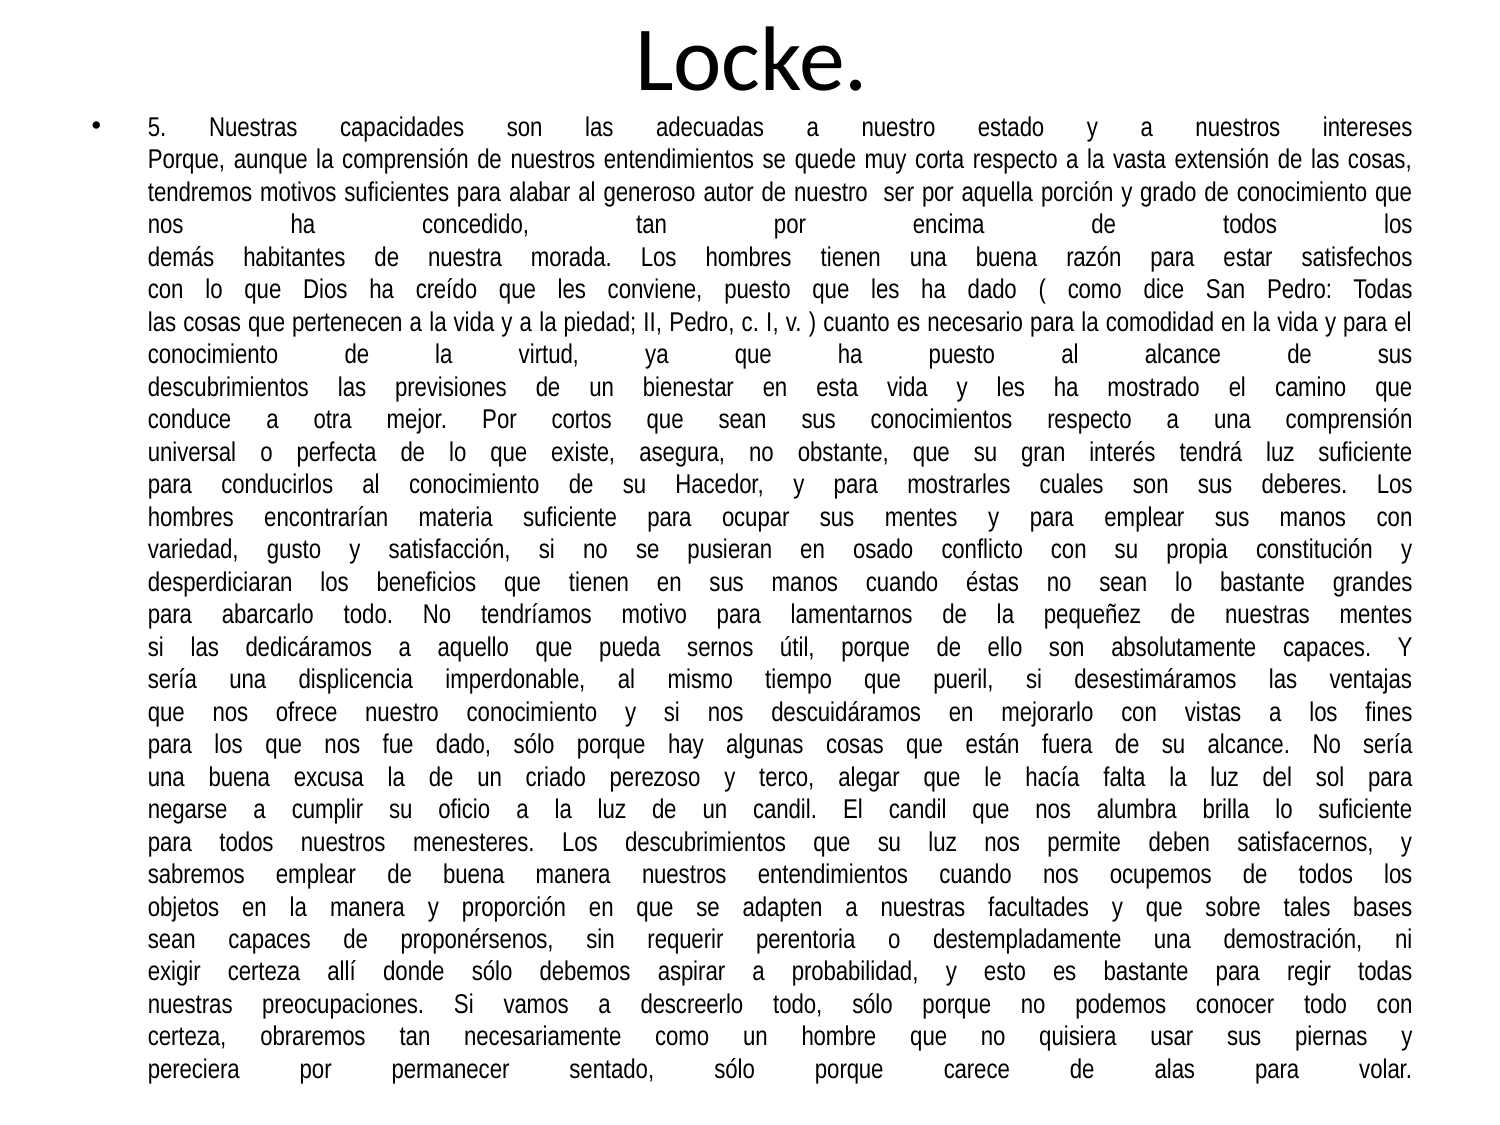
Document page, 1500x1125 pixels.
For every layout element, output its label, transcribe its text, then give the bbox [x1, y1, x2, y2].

list 5. Nuestras capacidades son las adecuadas a nuestro estado y a nuestros intereses Porque, aunque la comprensión de nuestros entendimientos se quede muy corta respecto a la vasta extensión de las cosas, tendremos motivos suficientes para alabar al generoso autor de nuestro ser por aquella porción y grado de conocimiento que nos ha concedido, tan por encima de todos los demás habitantes de nuestra morada. Los hombres tienen una buena razón para estar satisfechos con lo que Dios ha creído que les conviene, puesto que les ha dado ( como dice San Pedro: Todas las cosas que pertenecen a la vida y a la piedad; II, Pedro, c. I, v. ) cuanto es necesario para la comodidad en la vida y para el conocimiento de la virtud, ya que ha puesto al alcance de sus descubrimientos las previsiones de un bienestar en esta vida y les ha mostrado el camino que conduce a otra mejor. Por cortos que sean sus conocimientos respecto a una comprensión universal o perfecta de lo que existe, asegura, no obstante, que su gran interés tendrá luz suficiente para conducirlos al conocimiento de su Hacedor, y para mostrarles cuales son sus deberes. Los hombres encontrarían materia suficiente para ocupar sus mentes y para emplear sus manos con variedad, gusto y satisfacción, si no se pusieran en osado conflicto con su propia constitución y desperdiciaran los beneficios que tienen en sus manos cuando éstas no sean lo bastante grandes para abarcarlo todo. No tendríamos motivo para lamentarnos de la pequeñez de nuestras mentes si las dedicáramos a aquello que pueda sernos útil, porque de ello son absolutamente capaces. Y sería una displicencia imperdonable, al mismo tiempo que pueril, si desestimáramos las ventajas que nos ofrece nuestro conocimiento y si nos descuidáramos en mejorarlo con vistas a los fines para los que nos fue dado, sólo porque hay algunas cosas que están fuera de su alcance. No sería una buena excusa la de un criado perezoso y terco, alegar que le hacía falta la luz del sol para negarse a cumplir su oficio a la luz de un candil. El candil que nos alumbra brilla lo suficiente para todos nuestros menesteres. Los descubrimientos que su luz nos permite deben satisfacernos, y sabremos emplear de buena manera nuestros entendimientos cuando nos ocupemos de todos los objetos en la manera y proporción en que se adapten a nuestras facultades y que sobre tales bases sean capaces de proponérsenos, sin requerir perentoria o destempladamente una demostración, ni exigir certeza allí donde sólo debemos aspirar a probabilidad, y esto es bastante para regir todas nuestras preocupaciones. Si vamos a descreerlo todo, sólo porque no podemos conocer todo con certeza, obraremos tan necesariamente como un hombre que no quisiera usar sus piernas y pereciera por permanecer sentado, sólo porque carece de alas para volar. [76, 101, 1427, 845]
title Locke. [76, 0, 1427, 101]
